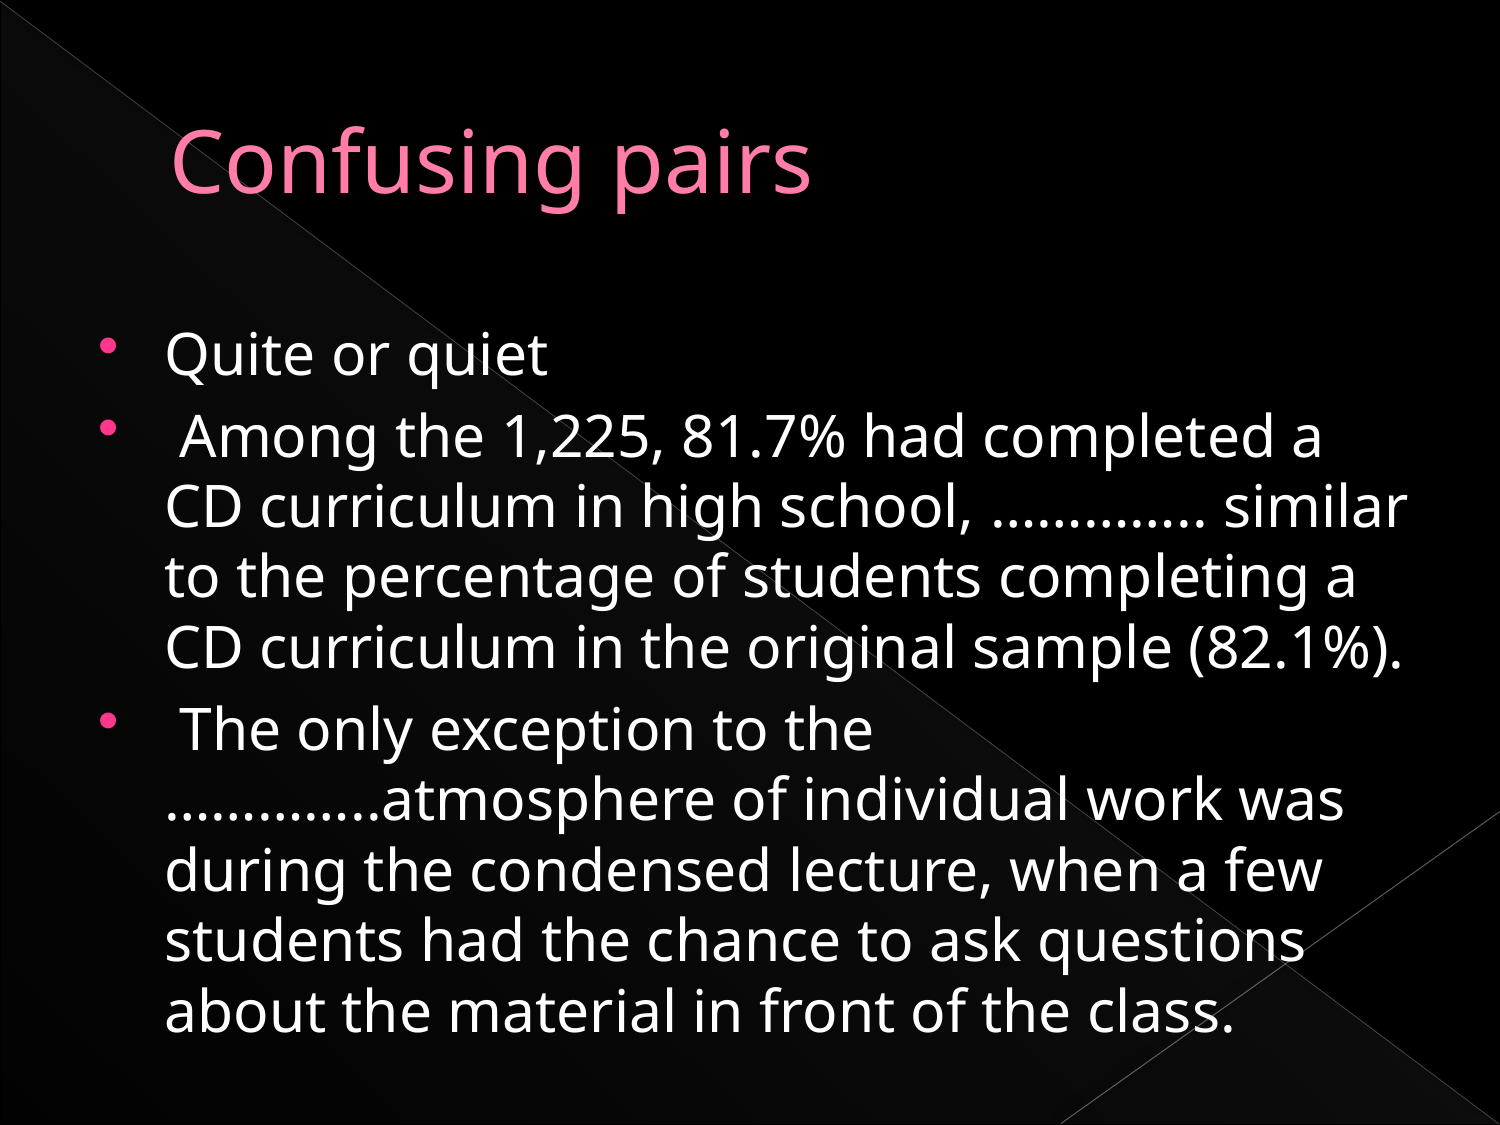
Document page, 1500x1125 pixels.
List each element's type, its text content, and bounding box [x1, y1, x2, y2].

title Confusing pairs [75, 43, 1425, 274]
list Quite or quiet Among the 1,225, 81.7% had completed a CD curriculum in high school, ………….. similar to the percentage of students completing a CD curriculum in the original sample (82.1%). The only exception to the …………..atmosphere of individual work was during the condensed lecture, when a few students had the chance to ask questions about the material in front of the class. [75, 308, 1425, 1059]
